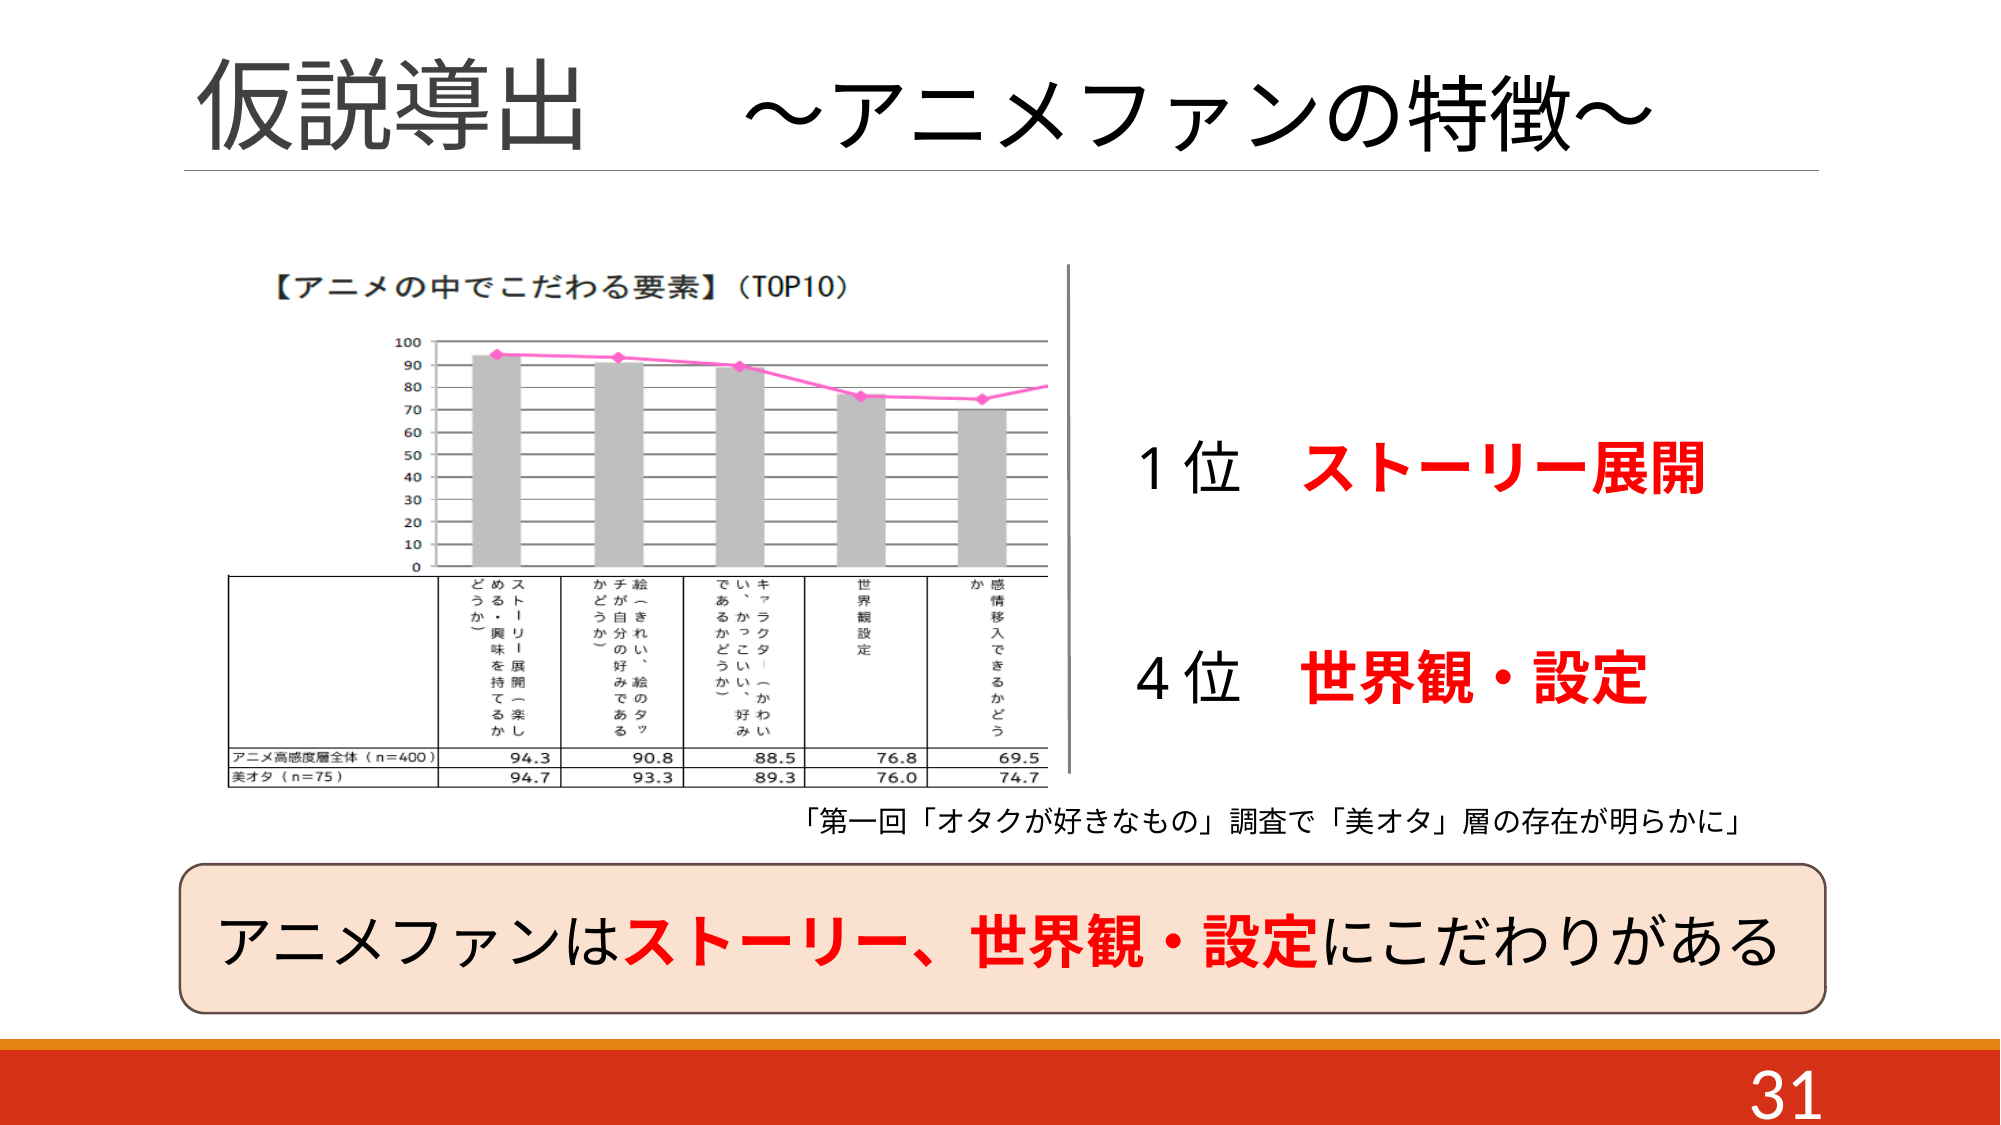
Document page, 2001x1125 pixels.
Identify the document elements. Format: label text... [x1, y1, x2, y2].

text_box [179, 864, 1826, 1014]
text_box アニメファンはストーリー、世界観・設定にこだわりがある [199, 897, 1805, 983]
slide_number 31 [1624, 1059, 1840, 1120]
text_box ～アニメファンの特徴～ [727, 55, 1672, 171]
text_box 1位 ストーリー展開 4位 世界観・設定 [1121, 423, 1738, 719]
picture [216, 262, 1049, 801]
text_box 「第一回「オタクが好きなもの」調査で「美オタ」層の存在が明らかに」 [775, 795, 1777, 846]
title 仮説導出 [180, 28, 2000, 171]
